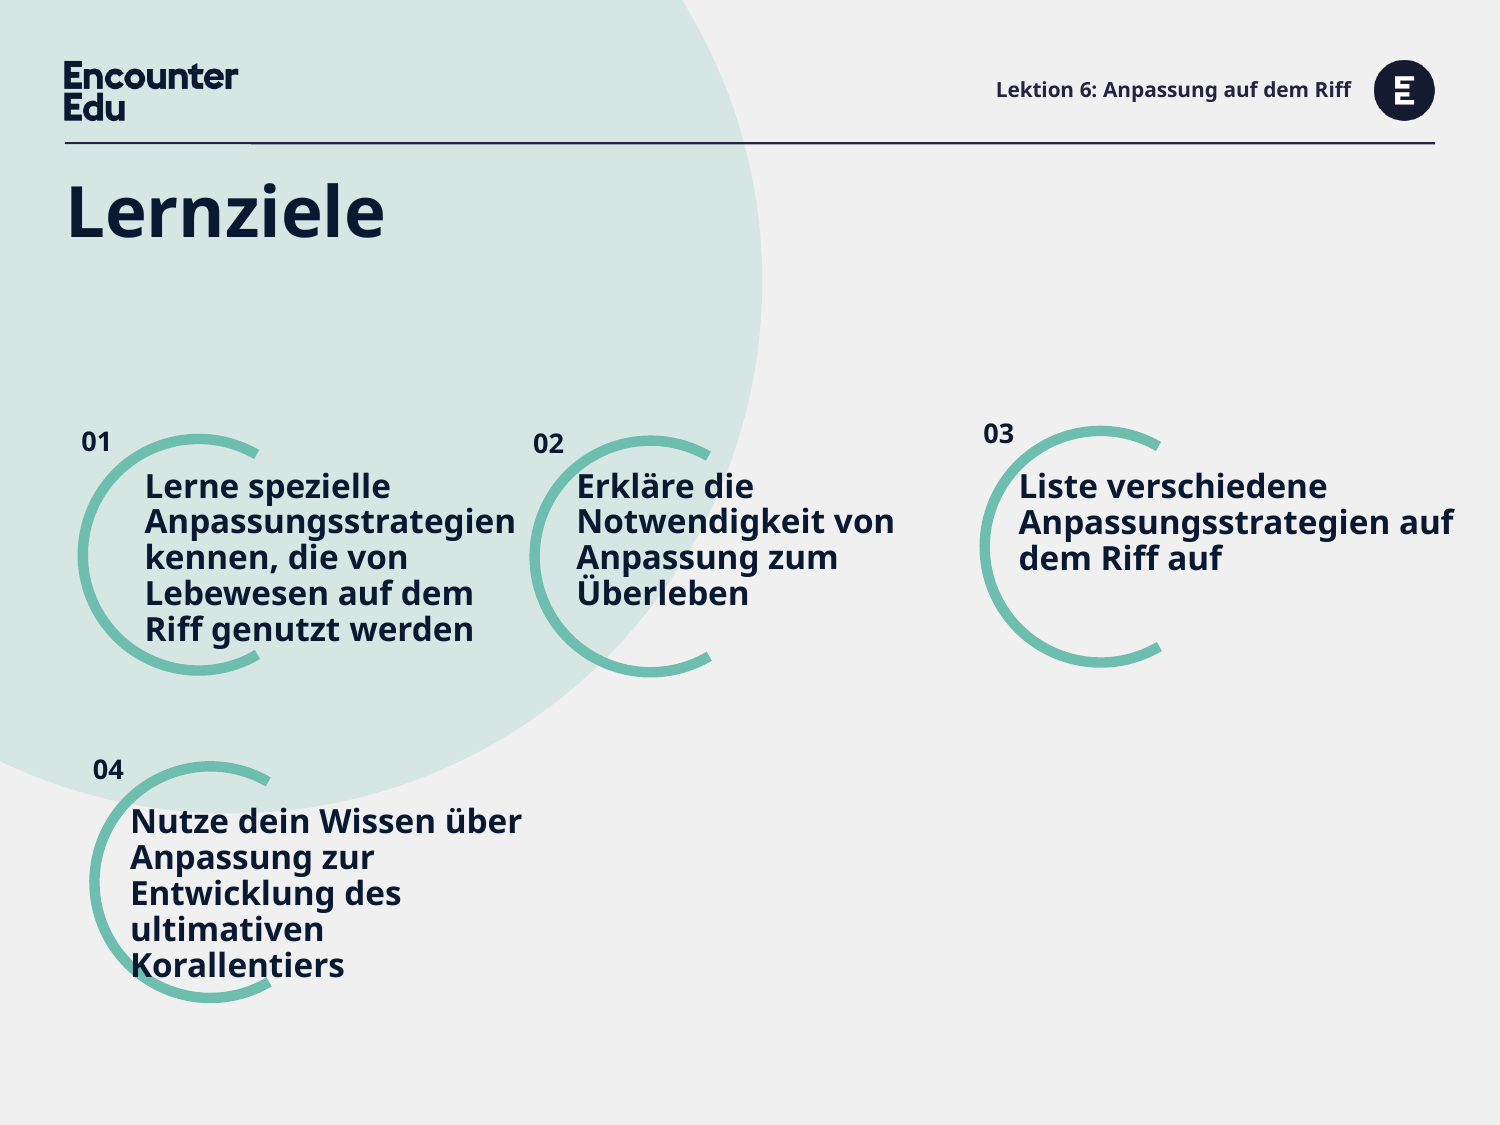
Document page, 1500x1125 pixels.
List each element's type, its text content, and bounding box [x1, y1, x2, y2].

title Lektion 6: Anpassung auf dem Riff [749, 67, 1359, 114]
list Lernziele [56, 167, 518, 229]
list Nutze dein Wissen über Anpassung zur Entwicklung des ultimativen Korallentiers [122, 796, 536, 971]
list Erkläre die Notwendigkeit von Anpassung zum Überleben [568, 461, 982, 636]
list Liste verschiedene Anpassungsstrategien auf dem Riff auf [1010, 462, 1500, 636]
picture [1372, 58, 1436, 122]
picture [60, 59, 243, 122]
list Lerne spezielle Anpassungsstrategien kennen, die von Lebewesen auf dem Riff genutzt werden [136, 461, 536, 636]
